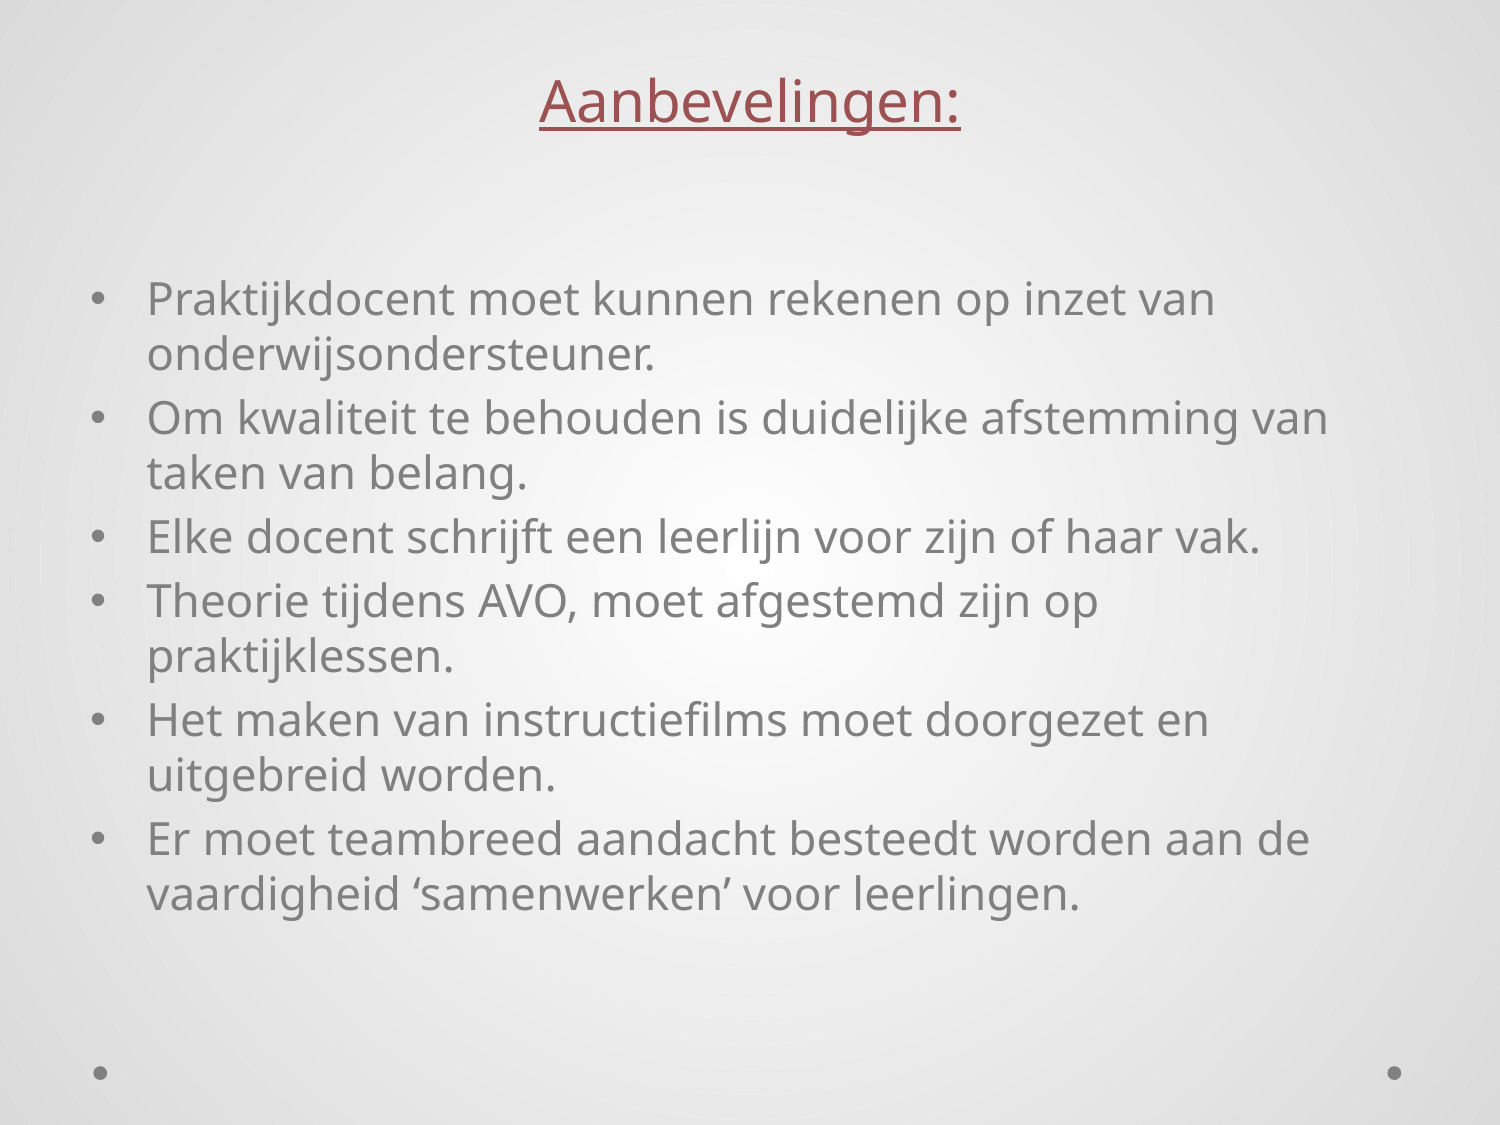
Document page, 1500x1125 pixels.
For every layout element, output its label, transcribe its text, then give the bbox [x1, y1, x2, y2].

title Aanbevelingen: [75, 0, 1425, 262]
list Praktijkdocent moet kunnen rekenen op inzet van onderwijsondersteuner. Om kwaliteit te behouden is duidelijke afstemming van taken van belang. Elke docent schrijft een leerlijn voor zijn of haar vak. Theorie tijdens AVO, moet afgestemd zijn op praktijklessen. Het maken van instructiefilms moet doorgezet en uitgebreid worden. Er moet teambreed aandacht besteedt worden aan de vaardigheid ‘samenwerken’ voor leerlingen. [75, 262, 1425, 1005]
